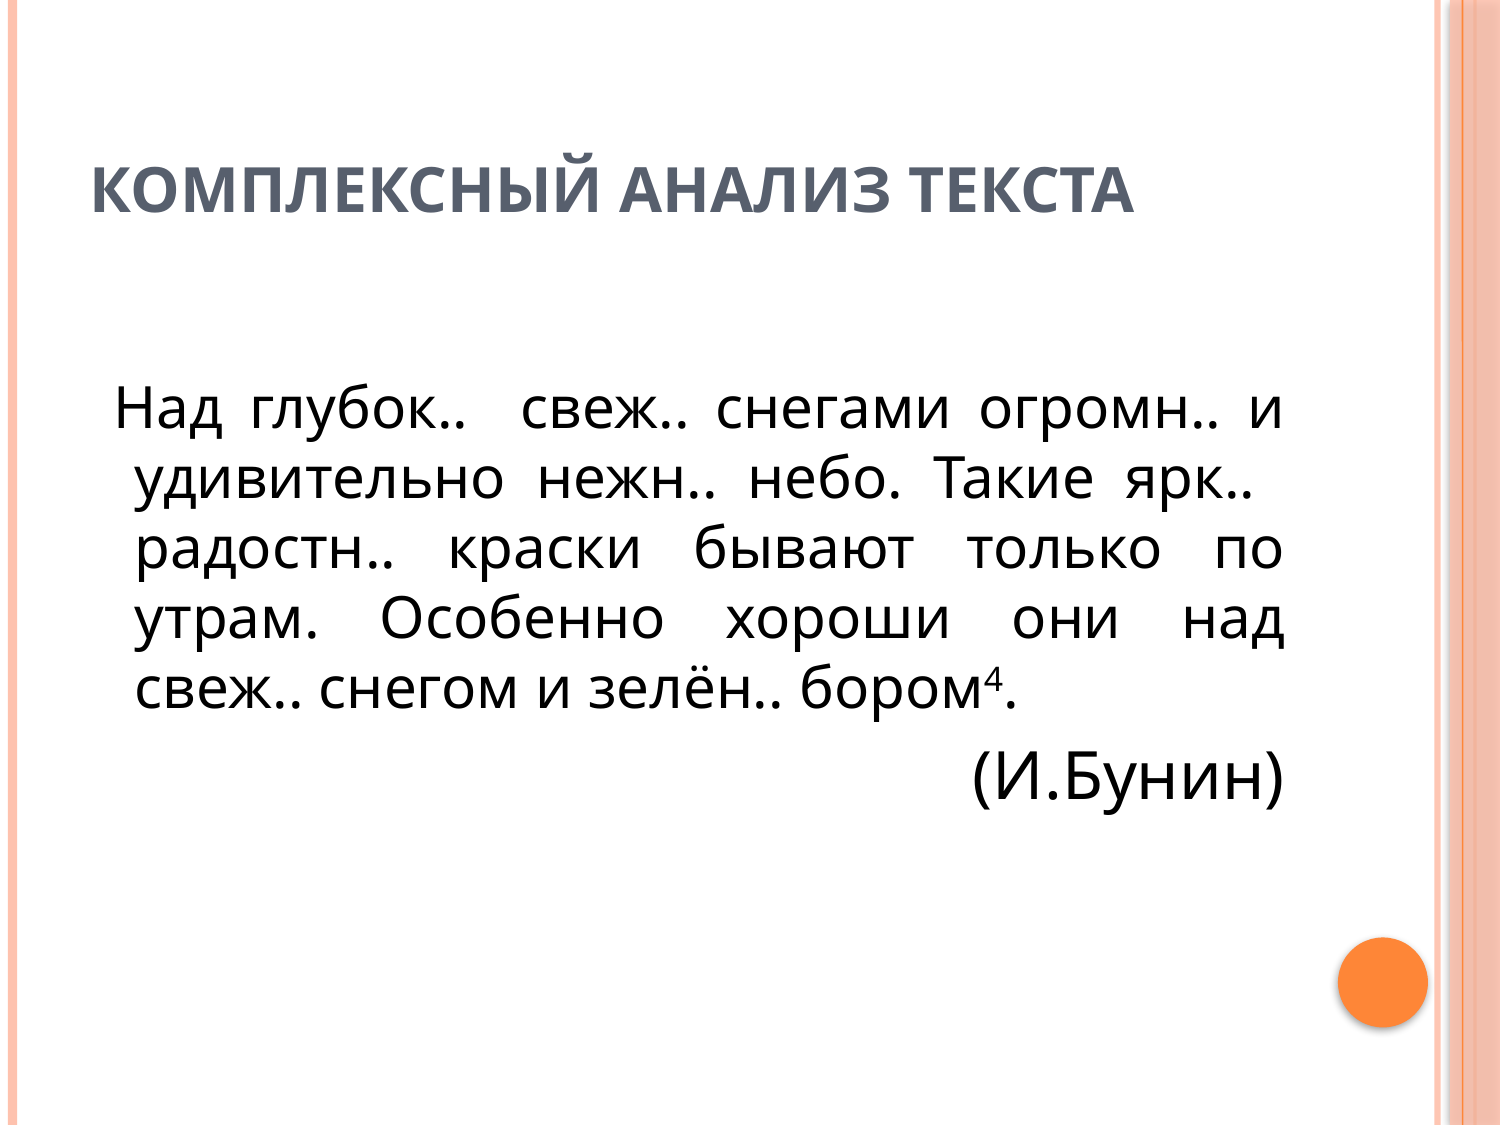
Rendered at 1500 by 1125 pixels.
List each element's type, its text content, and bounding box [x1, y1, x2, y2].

list Над глубок.. свеж.. снегами огромн.. и удивительно нежн.. небо. Такие ярк.. радостн.. краски бывают только по утрам. Особенно хороши они над свеж.. снегом и зелён.. бором4. (И.Бунин) [75, 363, 1300, 1062]
title Комплексный анализ текста [75, 45, 1300, 233]
